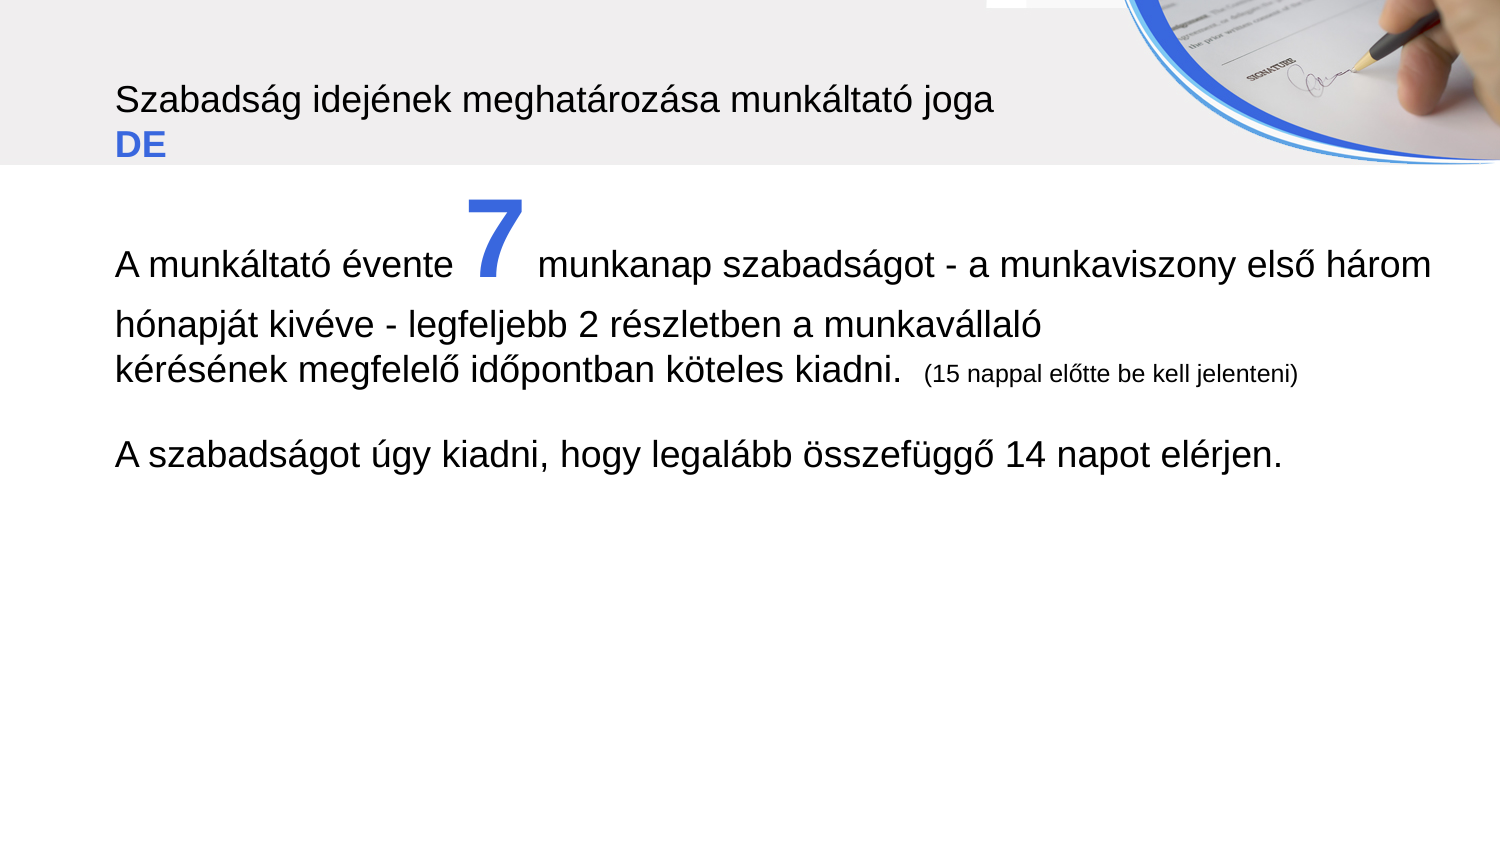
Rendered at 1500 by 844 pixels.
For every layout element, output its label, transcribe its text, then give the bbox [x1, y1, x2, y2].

text_box Szabadság idejének meghatározása munkáltató joga DE A munkáltató évente 7 munkanap szabadságot - a munkaviszony első három hónapját kivéve - legfeljebb 2 részletben a munkavállaló kérésének megfelelő időpontban köteles kiadni. (15 nappal előtte be kell jelenteni) A szabadságot úgy kiadni, hogy legalább összefüggő 14 napot elérjen. [100, 67, 1459, 483]
picture [0, 0, 1500, 844]
